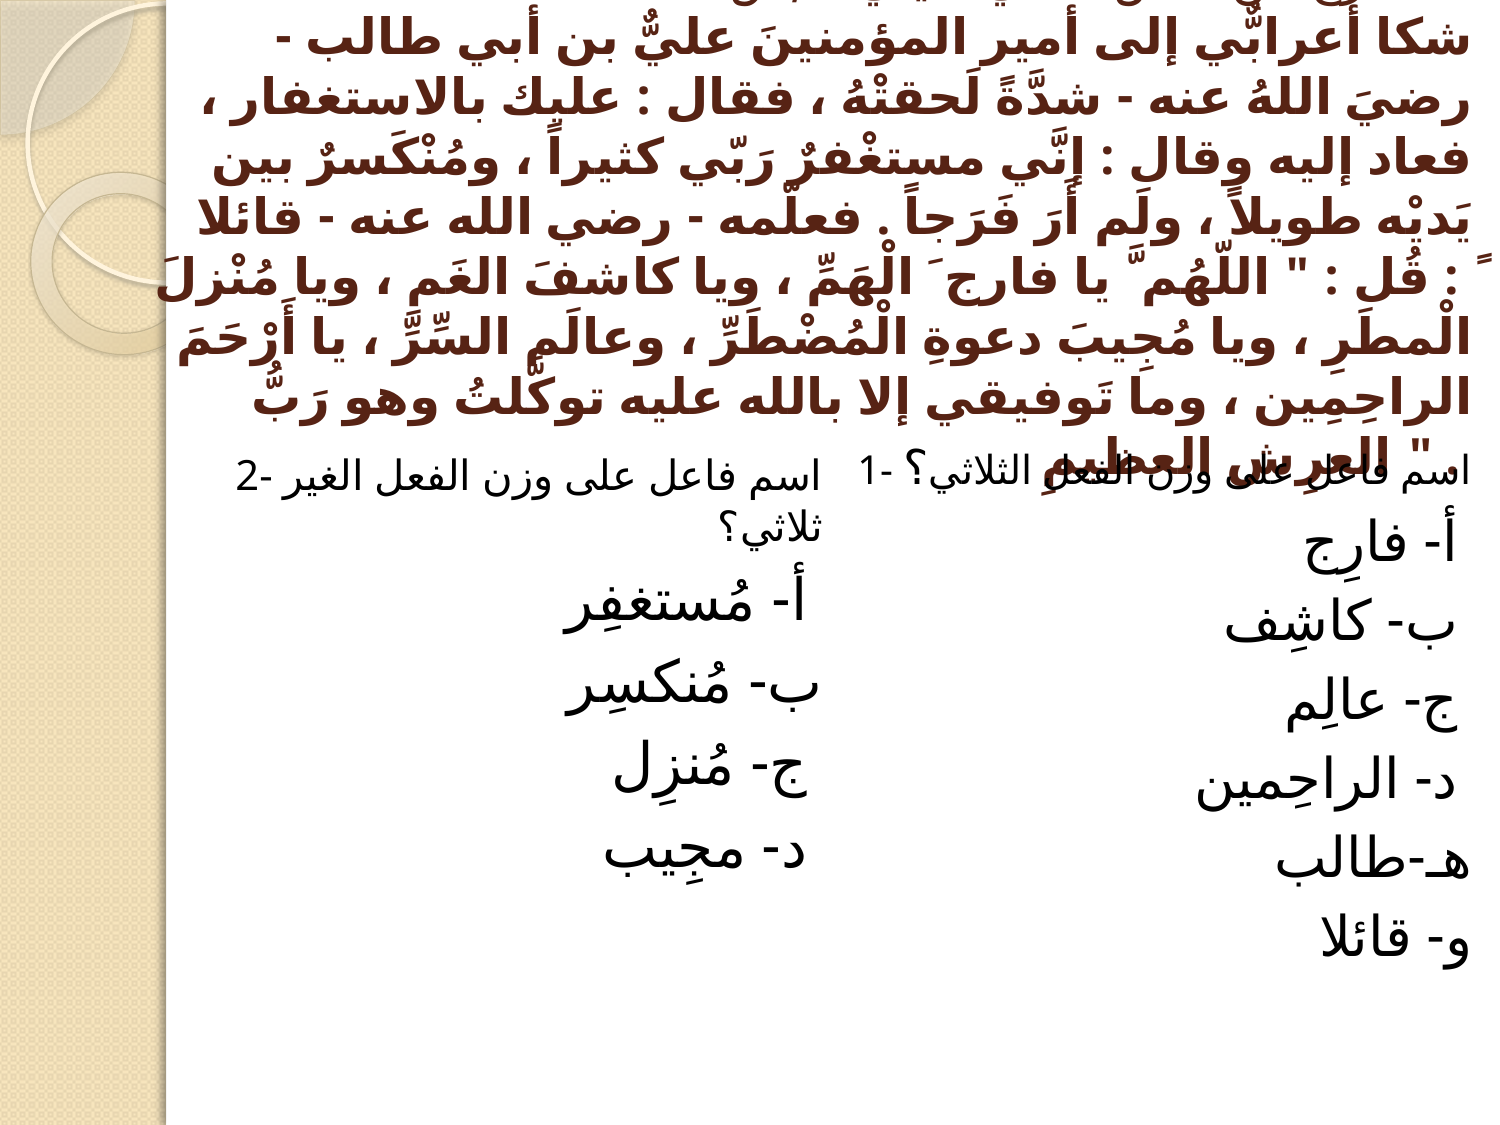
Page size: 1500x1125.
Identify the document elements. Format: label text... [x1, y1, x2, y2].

list 2- اسم فاعل على وزن الفعل الغير ثلاثي؟ أ- مُستغفِر ب- مُنكسِر ج- مُنزِل د- مجِيب [174, 441, 838, 1010]
title استخرج من النص التالي مايلي :-/س شكا أعرابٌّي إلى أمير المؤمنينَ عليٌّ بن أبي طالب - رضيَ اللهُ عنه - شدَّةً لَحقتْهُ ، فقال : عليك بالاستغفار ، فعاد إليه وقال : إنَّي مستغْفرٌ رَبّي كثيراً ، ومُنْكَسرٌ بين يَديْه طويلاً ، ولَم أَرَ فَرَجاً . فعلّمه - رضي الله عنه - قائلا ً : قُل : " اللّهُم َّ يا فارج َ الْهَمِّ ، ويا كاشفَ الغَمِ ، ويا مُنْزلَ الْمطَرِ ، ويا مُجِيبَ دعوةِ الْمُضْطَرِّ ، وعالَم السِّرِّ ، يا أَرْحَمَ الراحِمِين ، وما تَوفيقي إلا بالله عليه توكَّلتُ وهو رَبُّ العرِش العظيمِ " . [137, 24, 1488, 405]
list 1- اسم فاعل على وزن الفعل الثلاثي؟ أ- فارِج ب- كاشِف ج- عالِم د- الراحِمين هـ-طالب و- قائلا [825, 429, 1488, 997]
